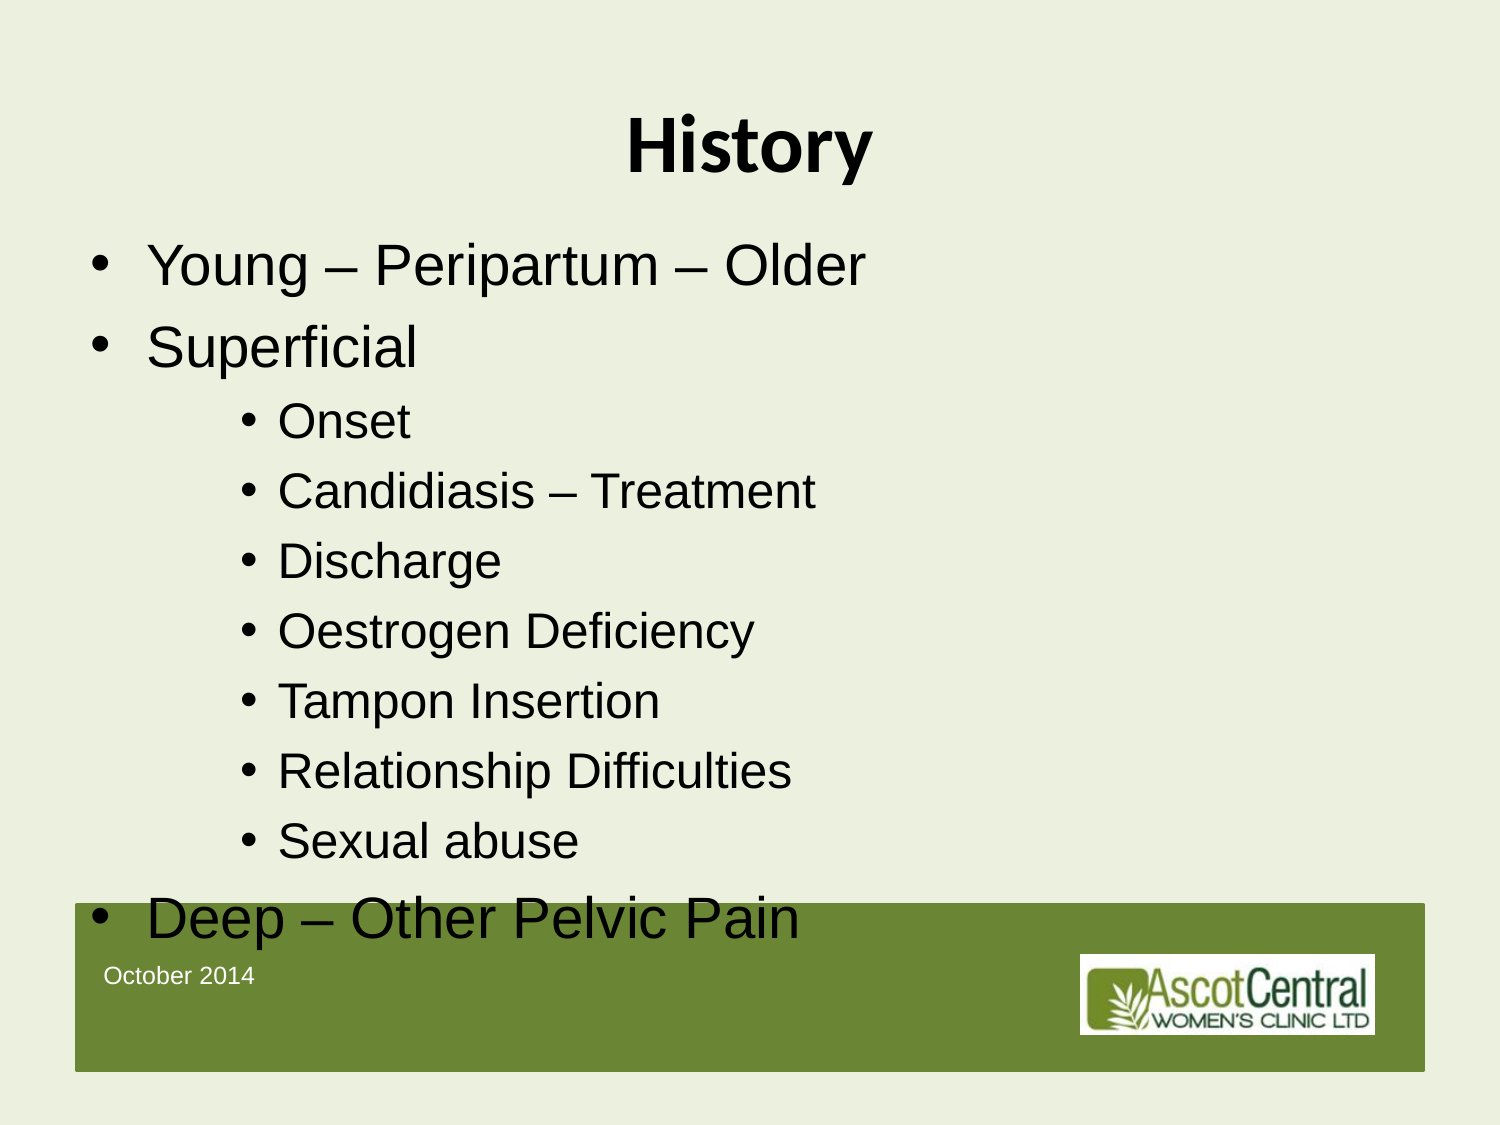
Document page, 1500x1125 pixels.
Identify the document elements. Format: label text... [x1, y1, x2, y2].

list Young – Peripartum – Older Superficial Onset Candidiasis – Treatment Discharge Oestrogen Deficiency Tampon Insertion Relationship Difficulties Sexual abuse Deep – Other Pelvic Pain [75, 219, 1425, 963]
title History [75, 45, 1425, 219]
picture [1080, 963, 1375, 1035]
